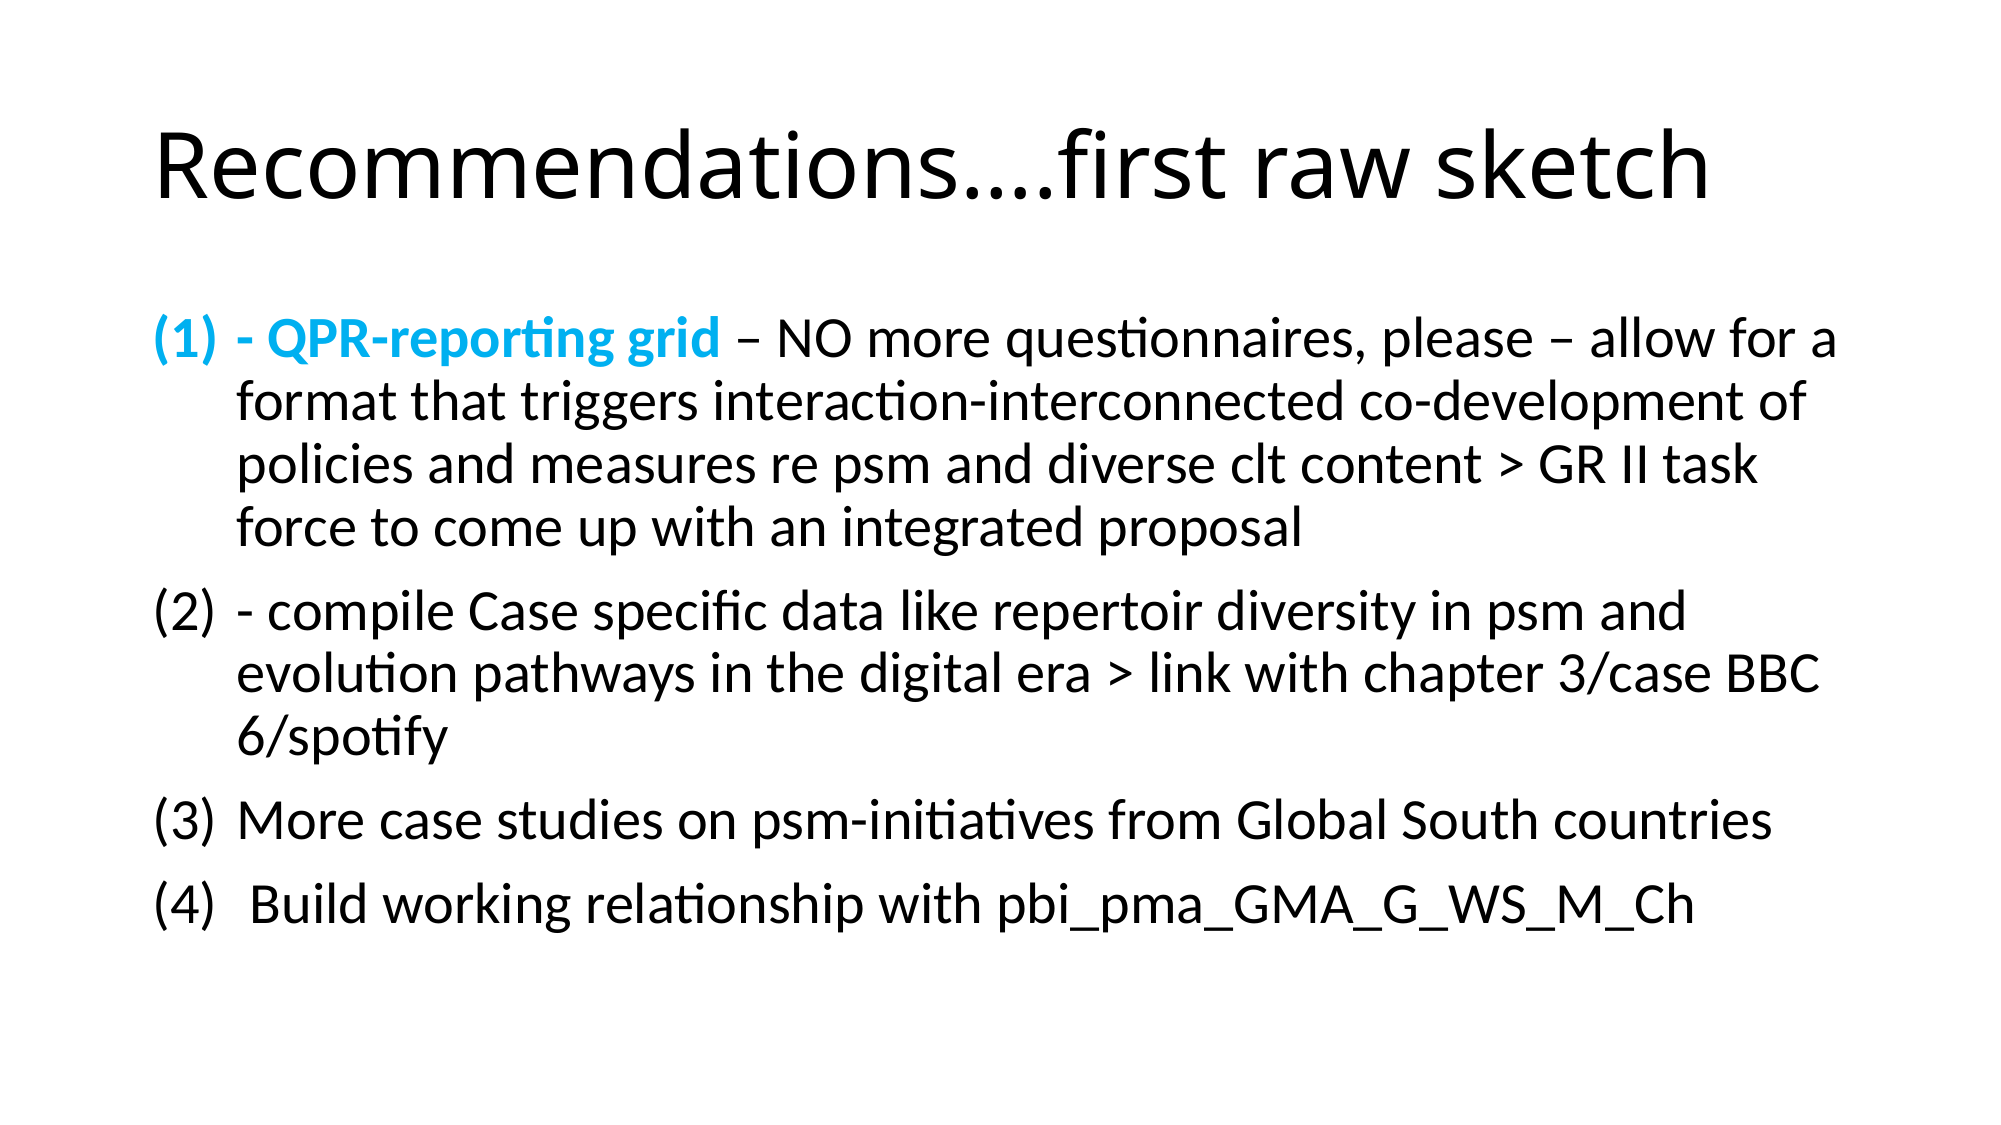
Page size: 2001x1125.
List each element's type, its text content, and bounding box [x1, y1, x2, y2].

title Recommendations….first raw sketch [137, 59, 1863, 278]
list - QPR-reporting grid – NO more questionnaires, please – allow for a format that triggers interaction-interconnected co-development of policies and measures re psm and diverse clt content > GR II task force to come up with an integrated proposal - compile Case specific data like repertoir diversity in psm and evolution pathways in the digital era > link with chapter 3/case BBC 6/spotify More case studies on psm-initiatives from Global South countries Build working relationship with pbi_pma_GMA_G_WS_M_Ch [137, 299, 1863, 1014]
